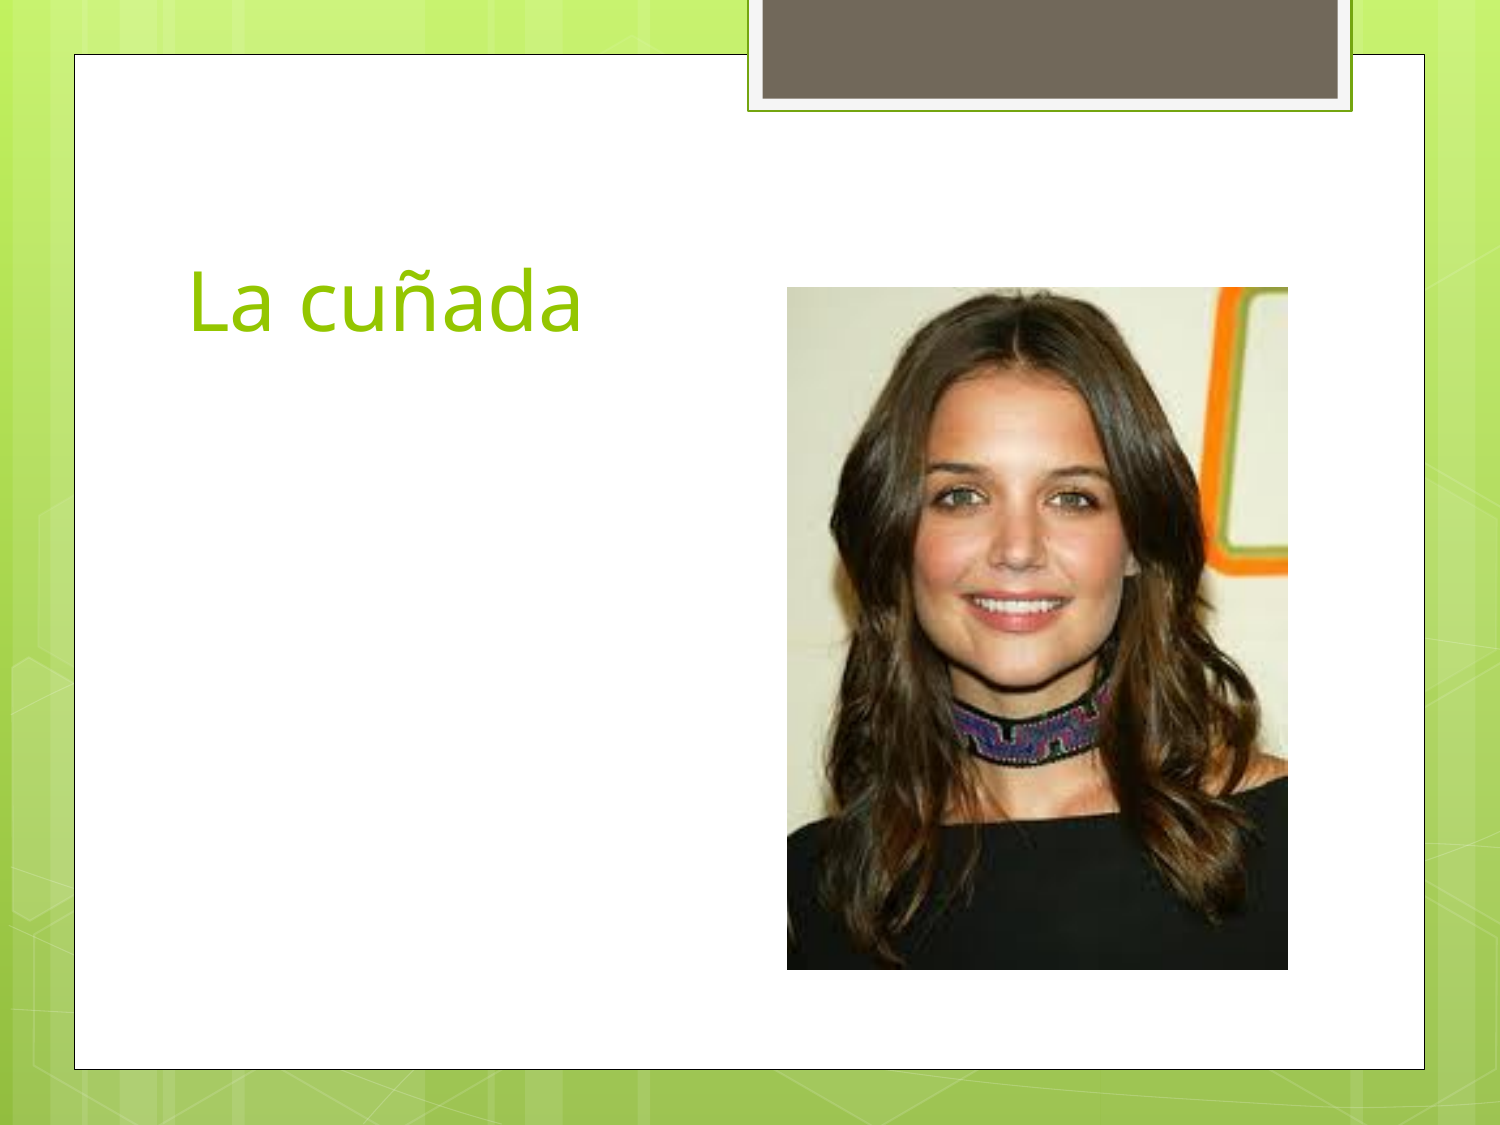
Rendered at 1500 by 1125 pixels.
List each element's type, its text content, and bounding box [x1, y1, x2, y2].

title La cuñada [171, 168, 1324, 357]
picture [787, 287, 1288, 970]
